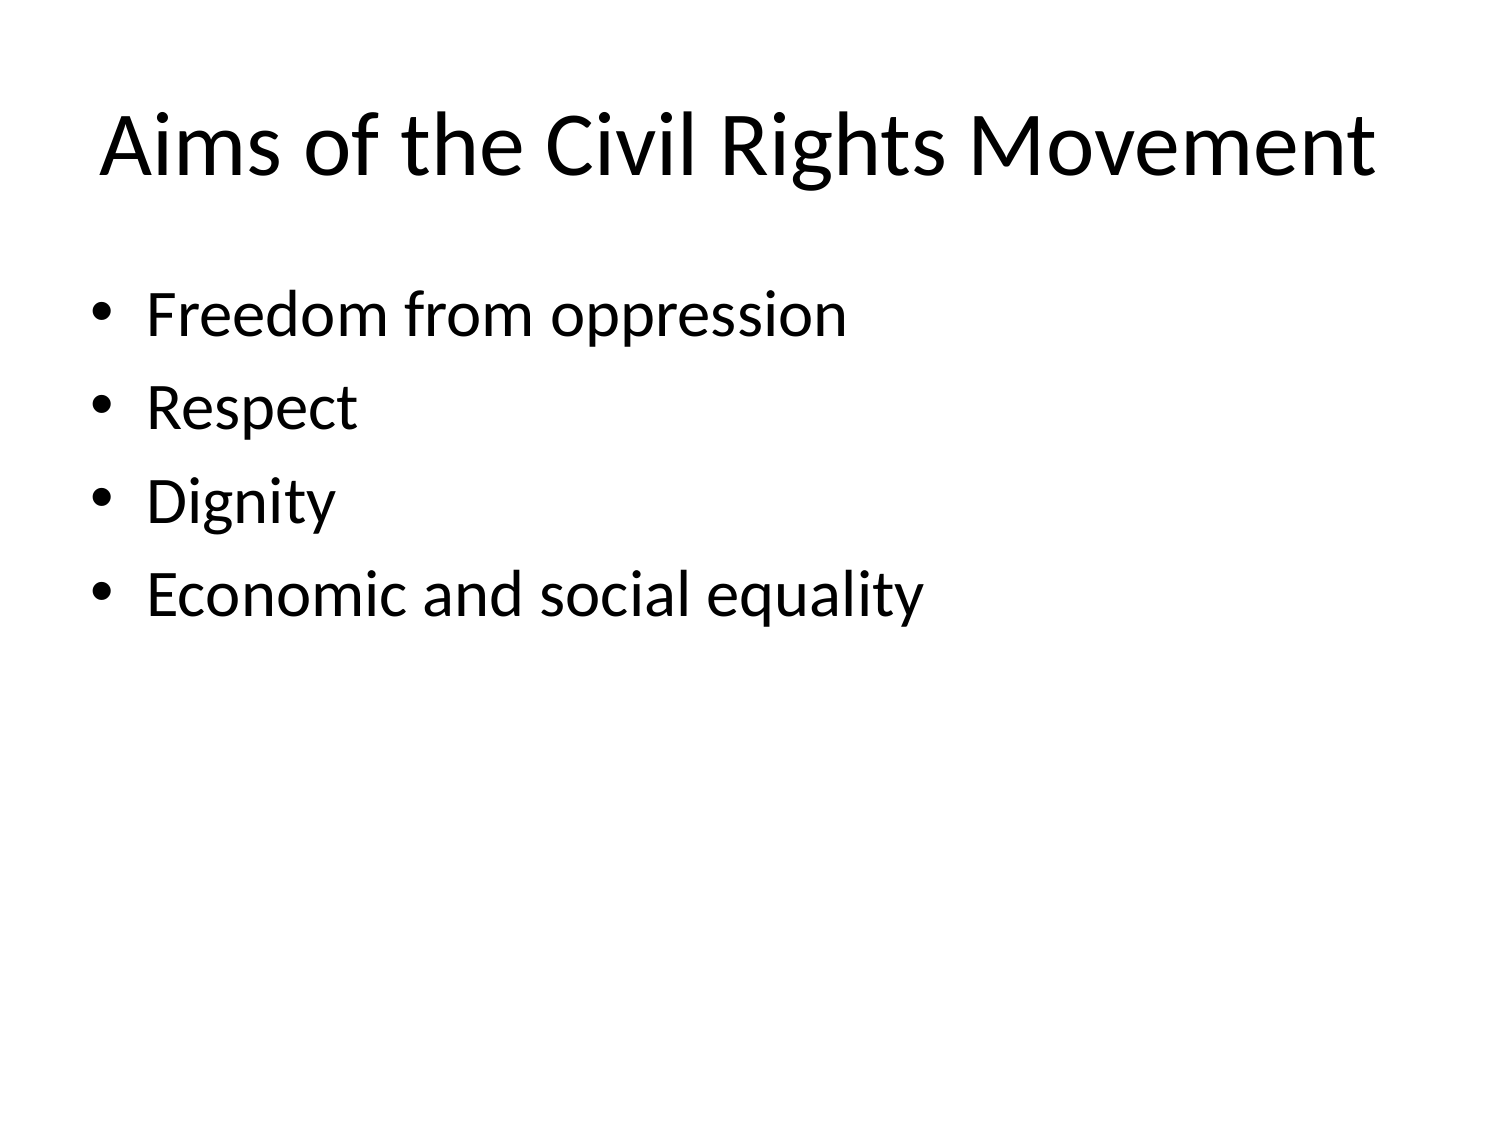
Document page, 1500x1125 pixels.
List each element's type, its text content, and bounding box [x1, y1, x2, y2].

list Freedom from oppression Respect Dignity Economic and social equality [74, 262, 1426, 1006]
title Aims of the Civil Rights Movement [74, 44, 1426, 233]
